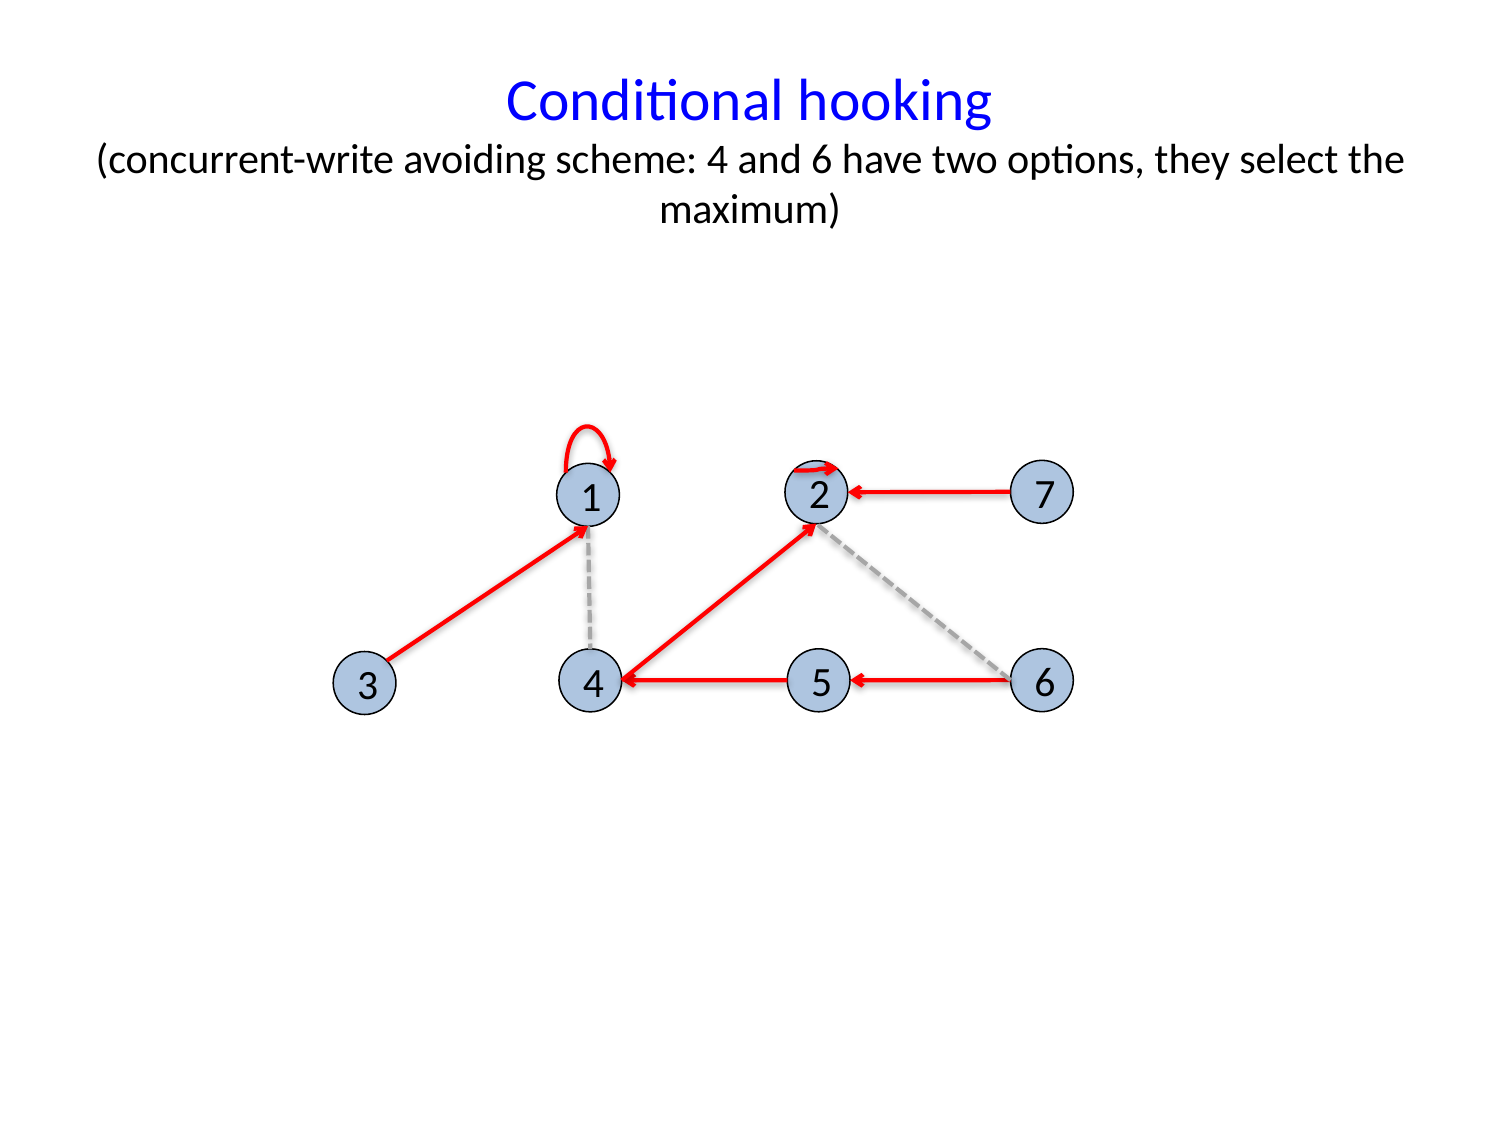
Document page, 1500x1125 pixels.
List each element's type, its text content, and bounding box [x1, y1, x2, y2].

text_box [386, 526, 589, 661]
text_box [621, 523, 814, 681]
text_box 1 [556, 463, 620, 526]
text_box 3 [333, 651, 396, 715]
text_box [587, 450, 591, 495]
text_box 2 [799, 461, 809, 466]
text_box 5 [789, 690, 849, 712]
title Conditional hooking (concurrent-write avoiding scheme: 4 and 6 have two options, they select the maximum) [75, 52, 1425, 240]
text_box 4 [558, 649, 621, 712]
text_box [816, 523, 1011, 681]
text_box 7 [1010, 460, 1074, 524]
text_box 2 [784, 471, 848, 522]
text_box 6 [1012, 648, 1074, 712]
